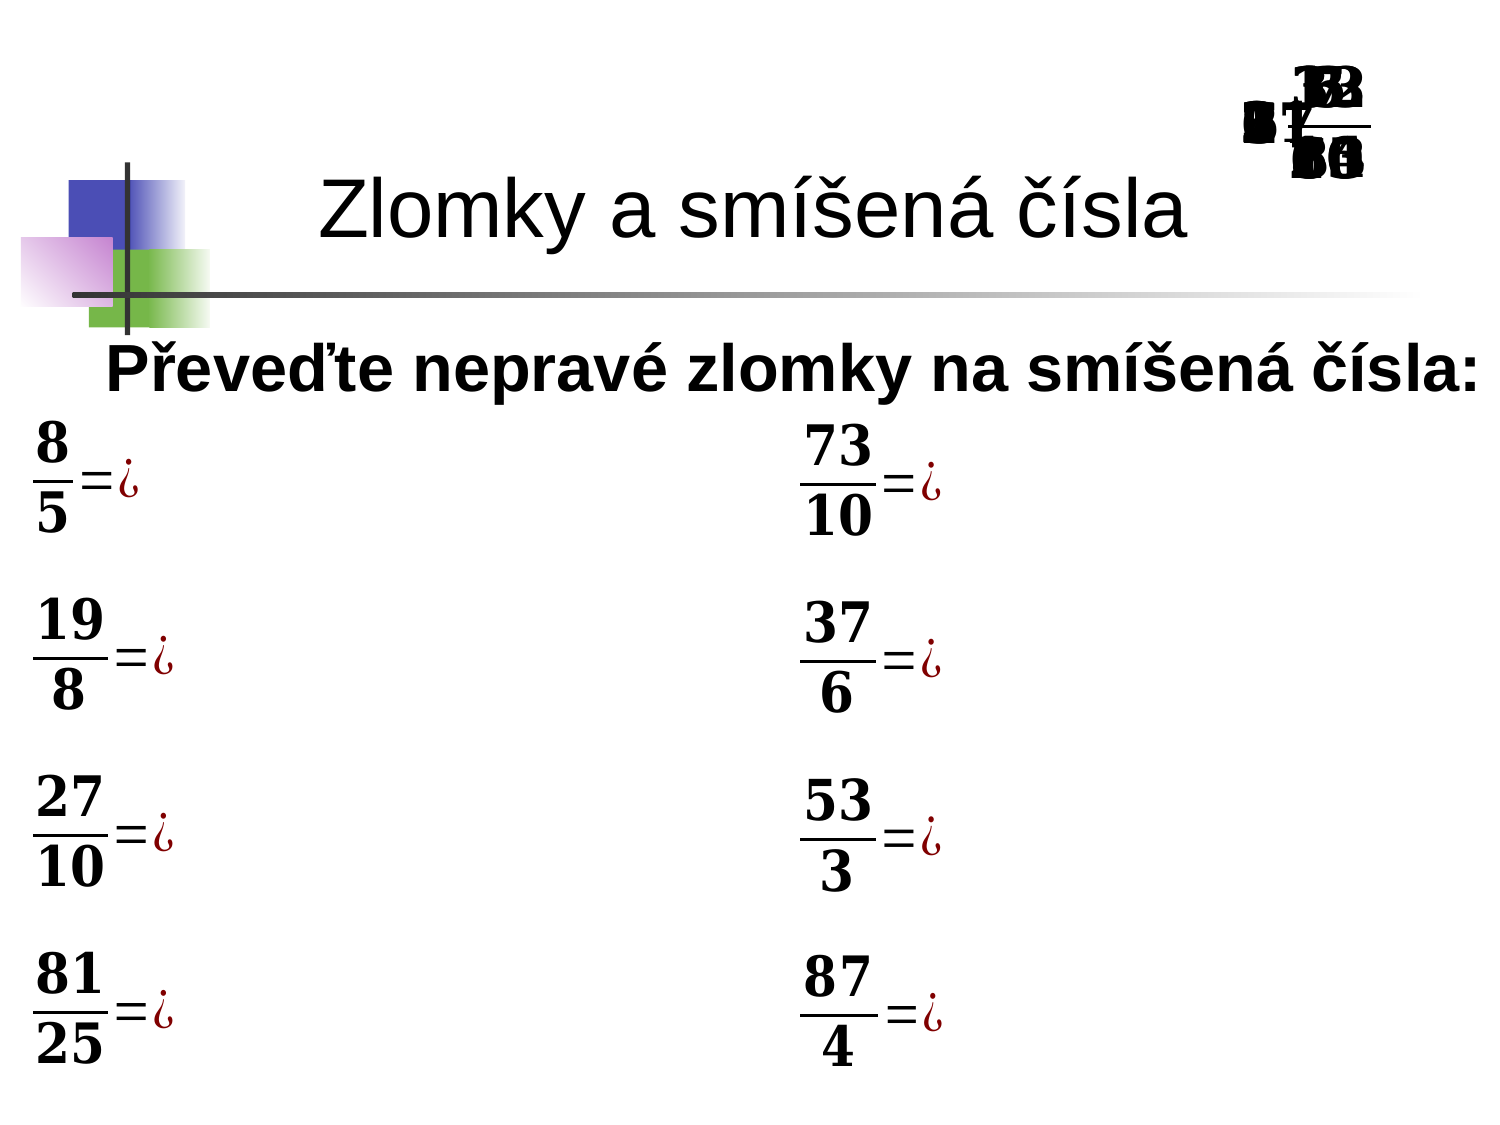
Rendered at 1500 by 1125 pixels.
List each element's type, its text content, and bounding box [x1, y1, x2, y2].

text_box Zlomky a smíšená čísla [266, 146, 1241, 262]
text_box Převeďte nepravé zlomky na smíšená čísla: [88, 317, 1500, 413]
